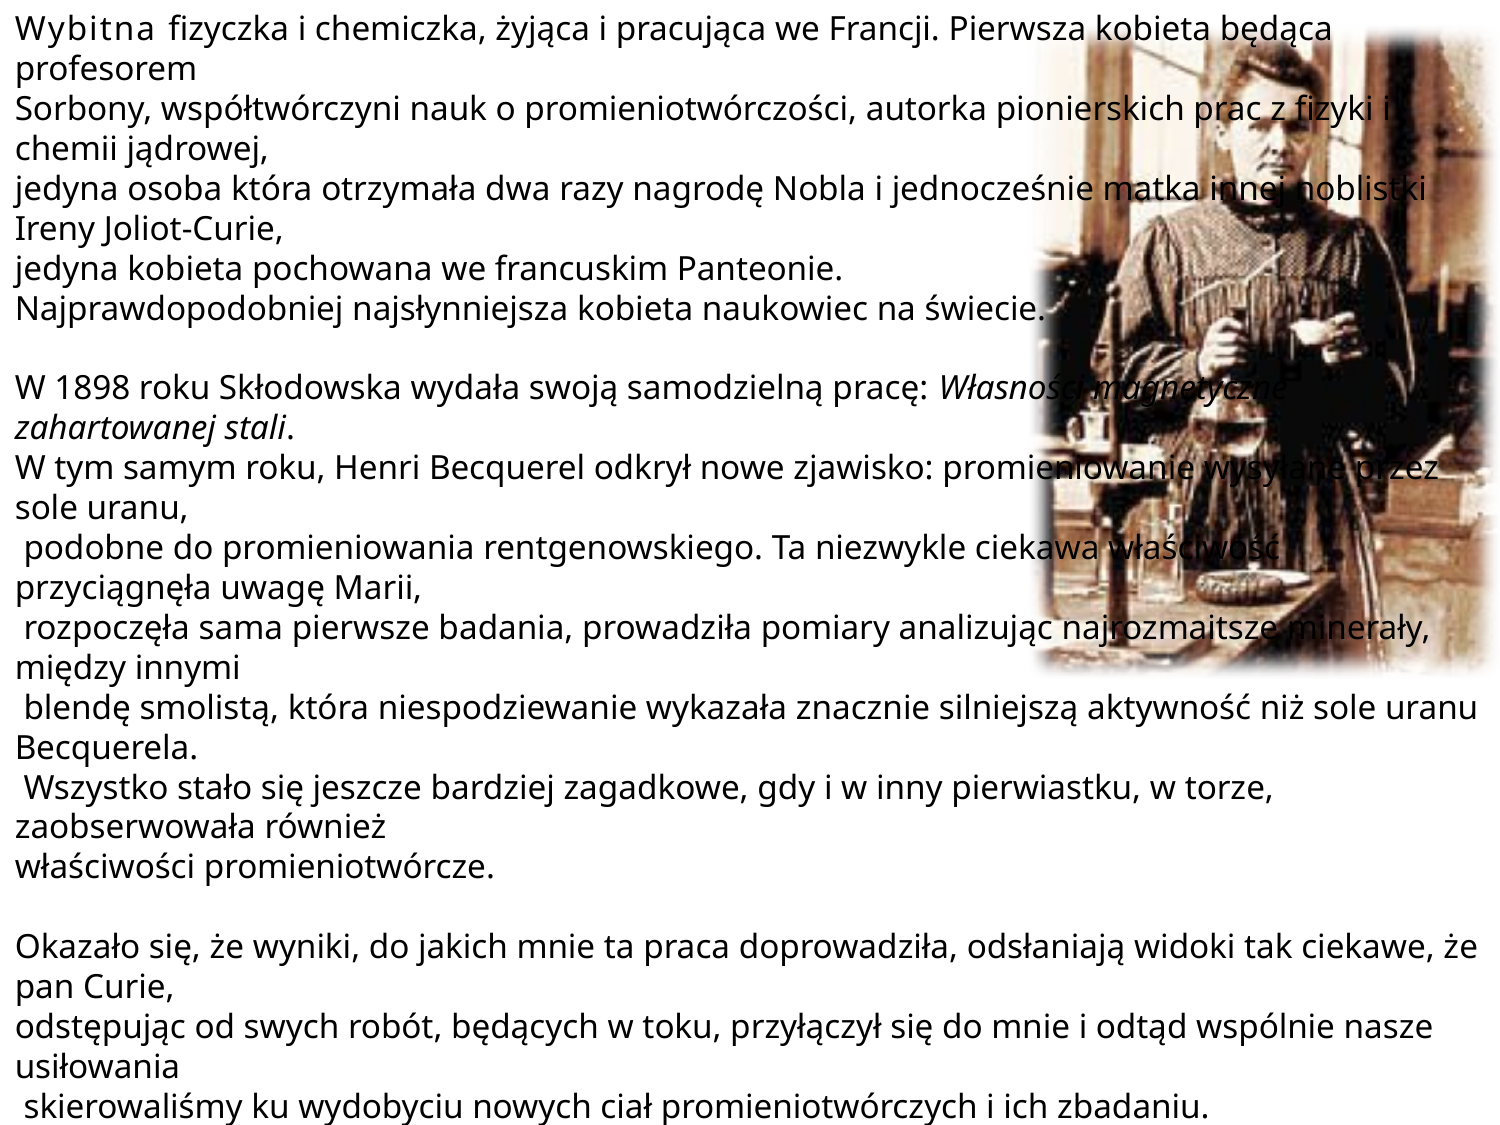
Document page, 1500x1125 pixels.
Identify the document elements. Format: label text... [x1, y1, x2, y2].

picture [1027, 23, 1500, 680]
text_box Wybitna fizyczka i chemiczka, żyjąca i pracująca we Francji. Pierwsza kobieta będąca profesorem Sorbony, współtwórczyni nauk o promieniotwórczości, autorka pionierskich prac z fizyki i chemii jądrowej, jedyna osoba która otrzymała dwa razy nagrodę Nobla i jednocześnie matka innej noblistki Ireny Joliot-Curie, jedyna kobieta pochowana we francuskim Panteonie. Najprawdopodobniej najsłynniejsza kobieta naukowiec na świecie. W 1898 roku Skłodowska wydała swoją samodzielną pracę: Własności magnetyczne zahartowanej stali. W tym samym roku, Henri Becquerel odkrył nowe zjawisko: promieniowanie wysyłane przez sole uranu, podobne do promieniowania rentgenowskiego. Ta niezwykle ciekawa właściwość przyciągnęła uwagę Marii, rozpoczęła sama pierwsze badania, prowadziła pomiary analizując najrozmaitsze minerały, między innymi blendę smolistą, która niespodziewanie wykazała znacznie silniejszą aktywność niż sole uranu Becquerela. Wszystko stało się jeszcze bardziej zagadkowe, gdy i w inny pierwiastku, w torze, zaobserwowała również właściwości promieniotwórcze. Okazało się, że wyniki, do jakich mnie ta praca doprowadziła, odsłaniają widoki tak ciekawe, że pan Curie, odstępując od swych robót, będących w toku, przyłączył się do mnie i odtąd wspólnie nasze usiłowania skierowaliśmy ku wydobyciu nowych ciał promieniotwórczych i ich zbadaniu. Tak wspominała początki wielkiego odkrycia Maria we wstępie do swej rozprawy doktorskiej Badanie ciał radioaktywnych. Małżonkowie Curie kontynuowali odtąd wspólnie pracę nad tym zagadnieniem. Podczas systematycznych badań minerałów zawierających uran i tor stwierdzili, że niektóre z nich wykazują większą promieniotwórczość niżby to wynikało z zawartości w nich tych pierwiastków. Wyrazili przypuszczenie, że minerały te zawierają w sobie inne, silniejsze pierwiastki od dotychczas znanych. W 1898 r. Maria opublikowała doniesienie o dotychczasowych wynikach badań, a po odkryciu substancji, którą wraz z Pierre'em proponowali nazwać polonem (Po), zaproponowali też, by studiowane przez nich zjawisko nazwać promieniotwórczością. Maria Curie – Skłodowska została dwukrotnie uhonorowana Nagrodą Nobla: W dziedzinie fizyki w 1903 r. wraz z mężem Piotrem Curie oraz Becquerelem za prace nad promieniotwórczością. W dziedzinie chemii 1911 r. za rozwój chemii dzięki odkryciu polonu i radu oraz za zbadanie metalicznego radu i jego związków chemicznych. [0, 0, 1500, 1125]
